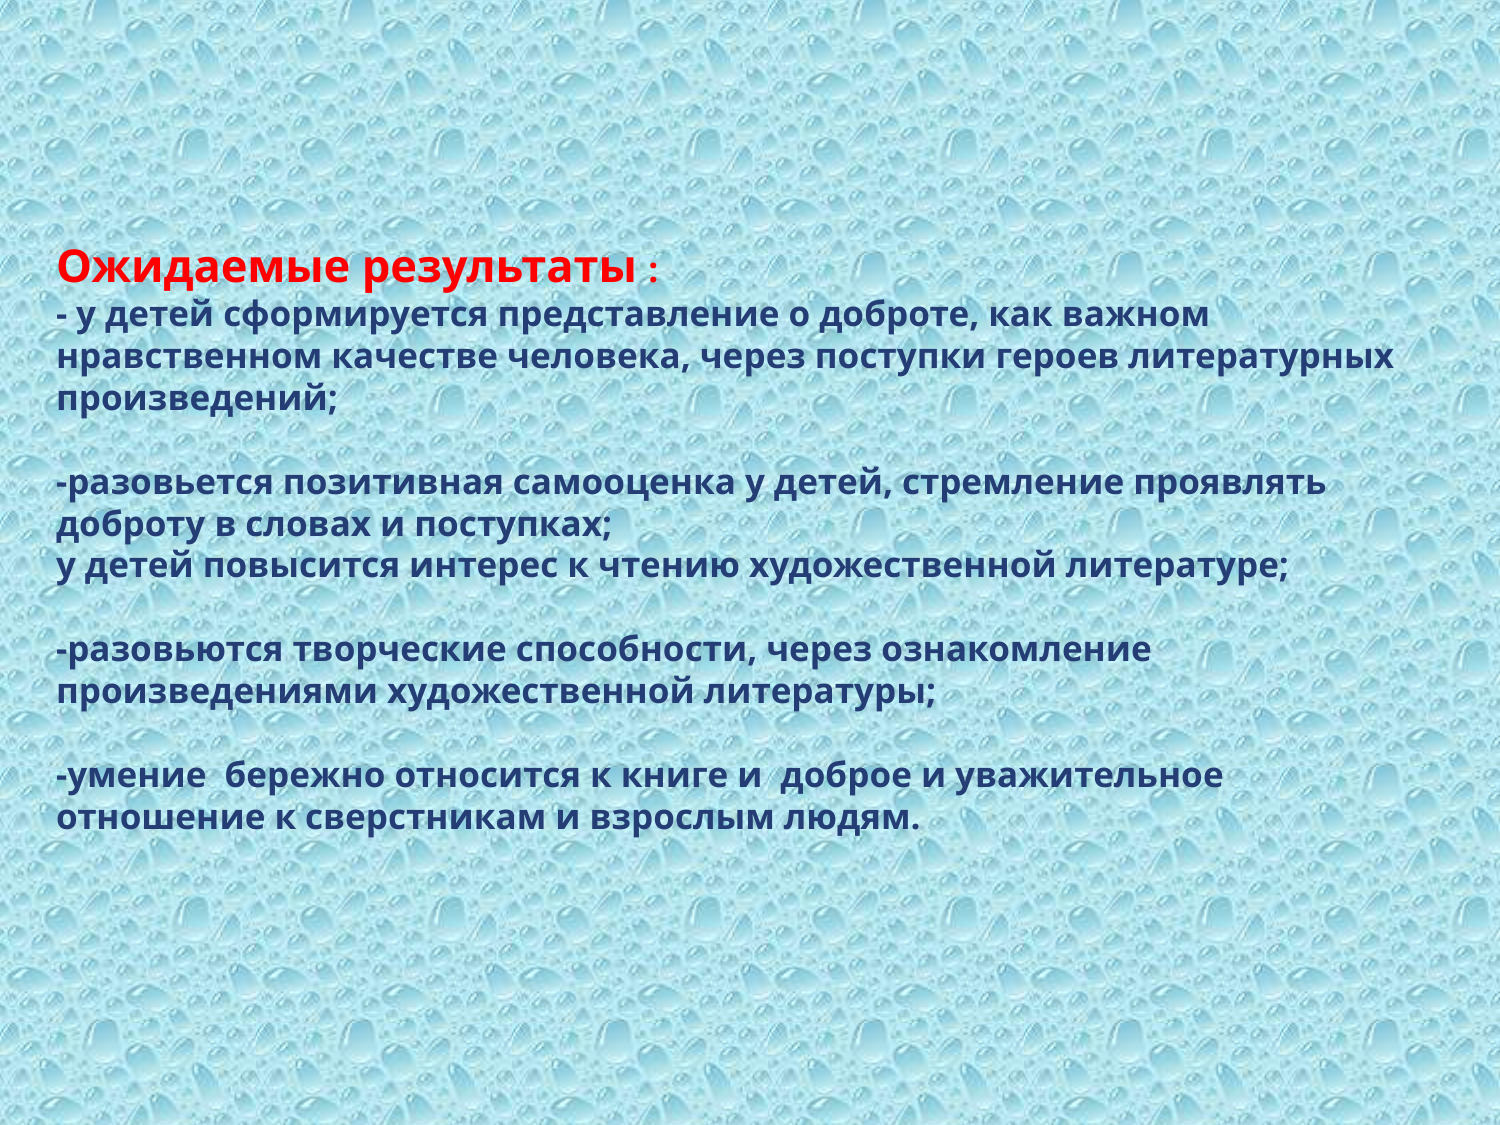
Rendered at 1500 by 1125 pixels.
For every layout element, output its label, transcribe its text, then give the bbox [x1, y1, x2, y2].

title Ожидаемые результаты : - у детей сформируется представление о доброте, как важном нравственном качестве человека, через поступки героев литературных произведений; -разовьется позитивная самооценка у детей, стремление проявлять доброту в словах и поступках; у детей повысится интерес к чтению художественной литературе; -разовьются творческие способности, через ознакомление произведениями художественной литературы; -умение бережно относится к книге и доброе и уважительное отношение к сверстникам и взрослым людям. [41, 45, 1425, 1059]
picture [0, 0, 1500, 1125]
